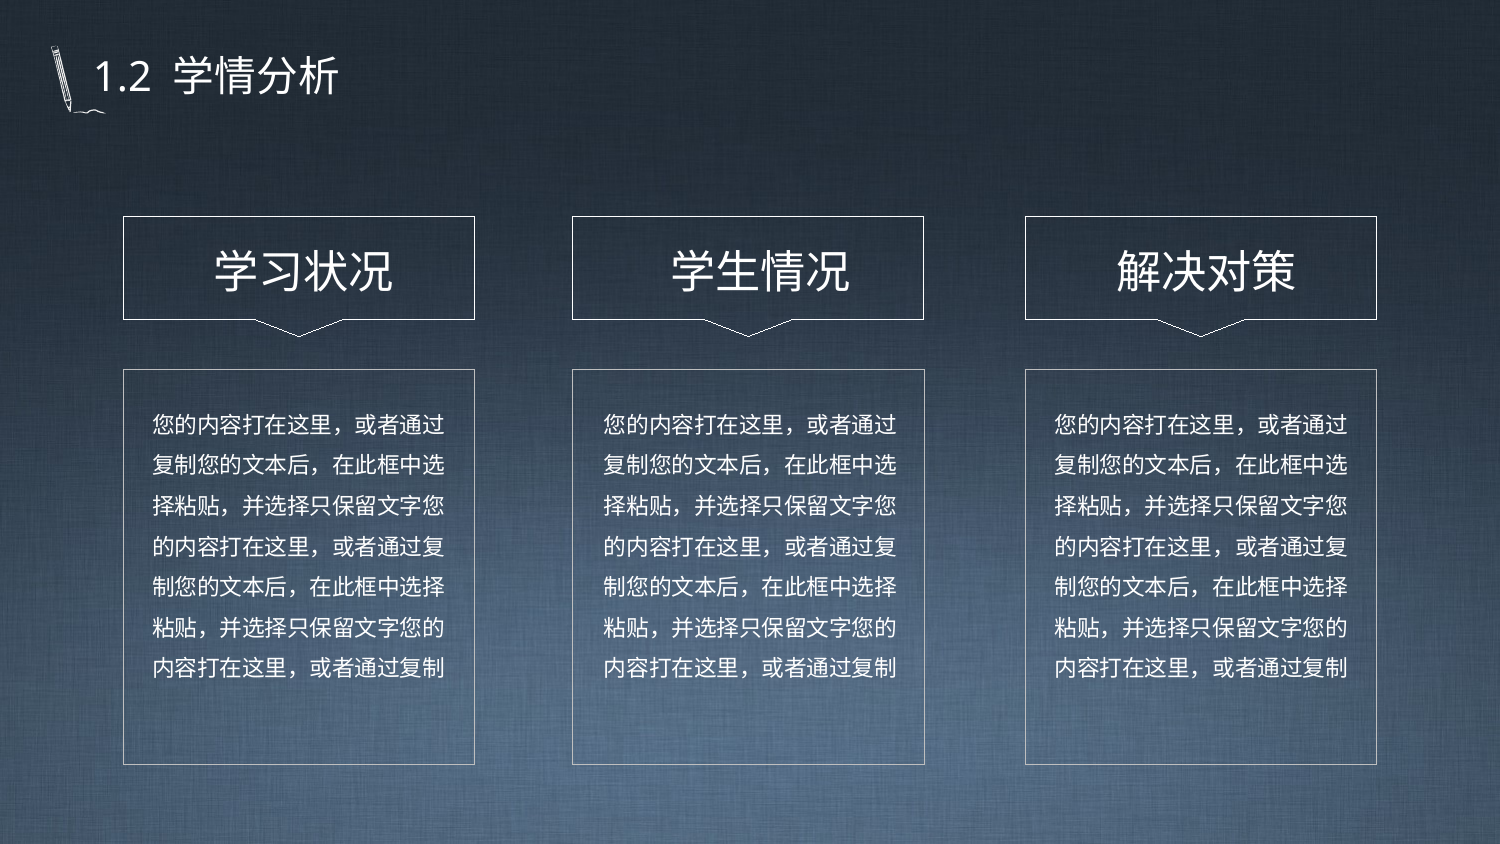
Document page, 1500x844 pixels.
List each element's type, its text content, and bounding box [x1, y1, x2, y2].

text_box [572, 216, 924, 337]
text_box [123, 216, 475, 337]
text_box [123, 369, 475, 765]
picture [0, 0, 1500, 844]
text_box 您的内容打在这里，或者通过复制您的文本后，在此框中选择粘贴，并选择只保留文字您的内容打在这里，或者通过复制您的文本后，在此框中选择粘贴，并选择只保留文字您的内容打在这里，或者通过复制 [130, 389, 467, 689]
text_box 1.2 学情分析 [78, 42, 649, 108]
text_box 您的内容打在这里，或者通过复制您的文本后，在此框中选择粘贴，并选择只保留文字您的内容打在这里，或者通过复制您的文本后，在此框中选择粘贴，并选择只保留文字您的内容打在这里，或者通过复制 [1033, 389, 1369, 689]
text_box 您的内容打在这里，或者通过复制您的文本后，在此框中选择粘贴，并选择只保留文字您的内容打在这里，或者通过复制您的文本后，在此框中选择粘贴，并选择只保留文字您的内容打在这里，或者通过复制 [582, 389, 919, 689]
text_box 解决对策 [1101, 236, 1312, 306]
text_box [1025, 369, 1377, 765]
text_box [572, 369, 924, 765]
text_box 学习状况 [198, 236, 409, 306]
text_box 学生情况 [656, 236, 866, 306]
text_box [1025, 216, 1377, 337]
